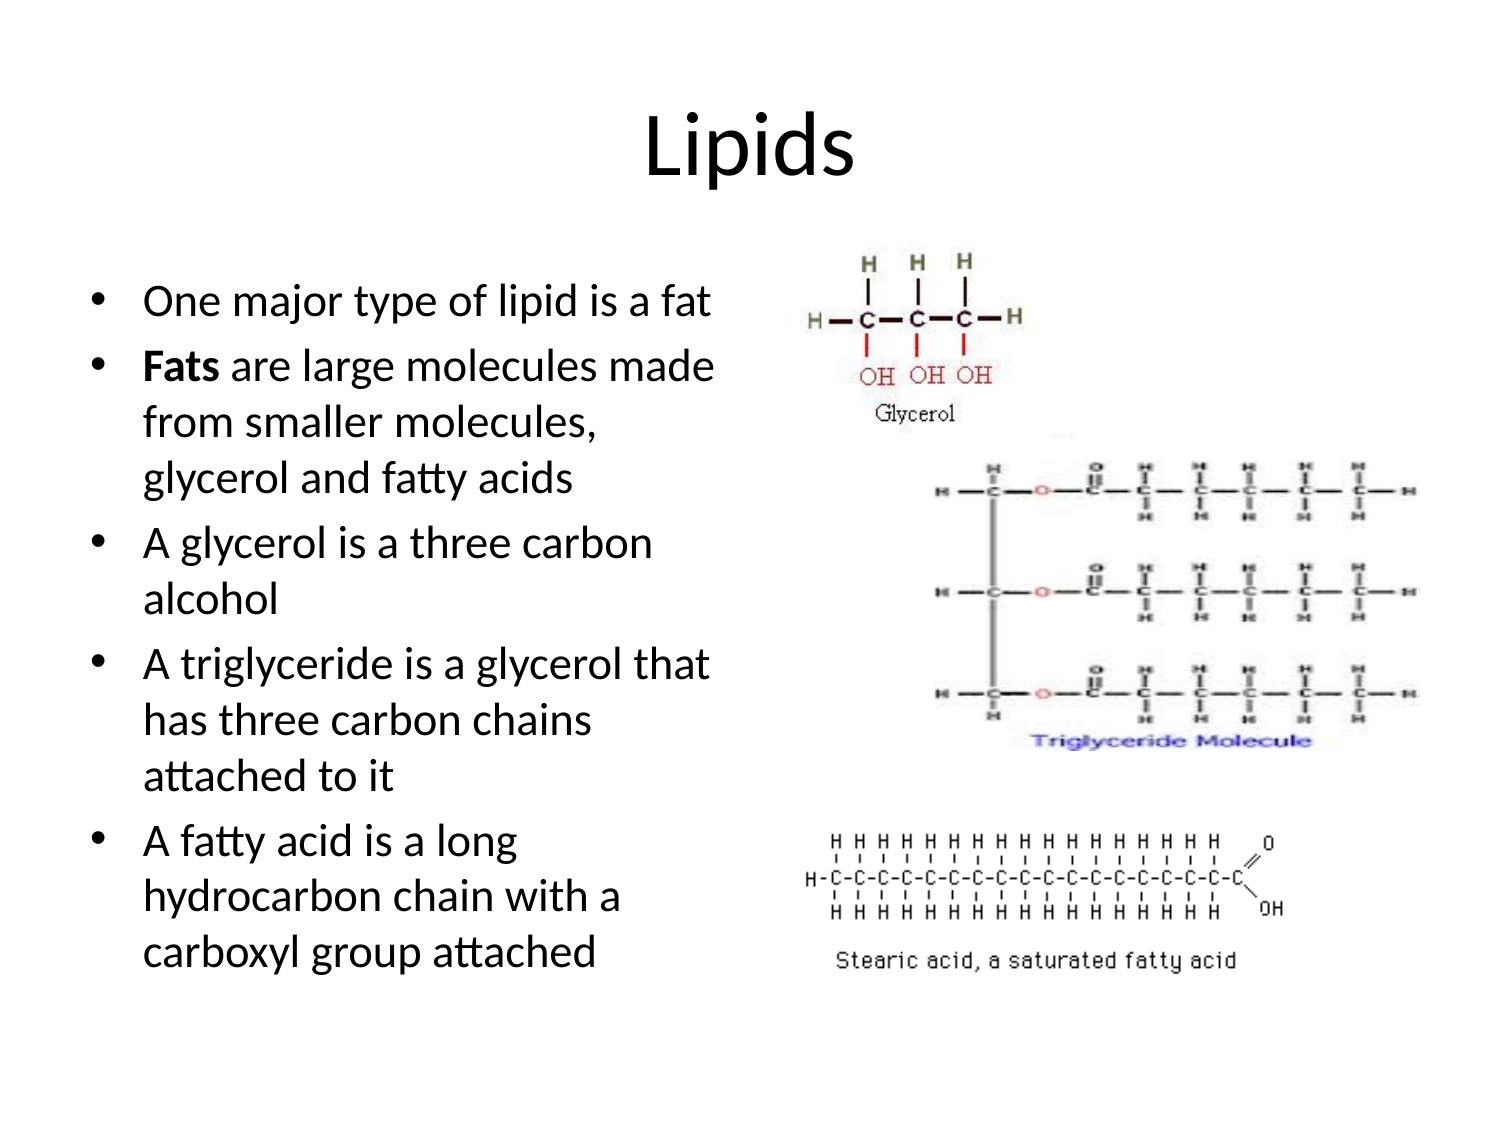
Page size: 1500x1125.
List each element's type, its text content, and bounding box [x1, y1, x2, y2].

picture [774, 798, 1319, 1006]
title Lipids [75, 45, 1425, 233]
picture [934, 460, 1420, 752]
list One major type of lipid is a fat Fats are large molecules made from smaller molecules, glycerol and fatty acids A glycerol is a three carbon alcohol A triglyceride is a glycerol that has three carbon chains attached to it A fatty acid is a long hydrocarbon chain with a carboxyl group attached [75, 262, 738, 1075]
picture [737, 208, 1144, 437]
